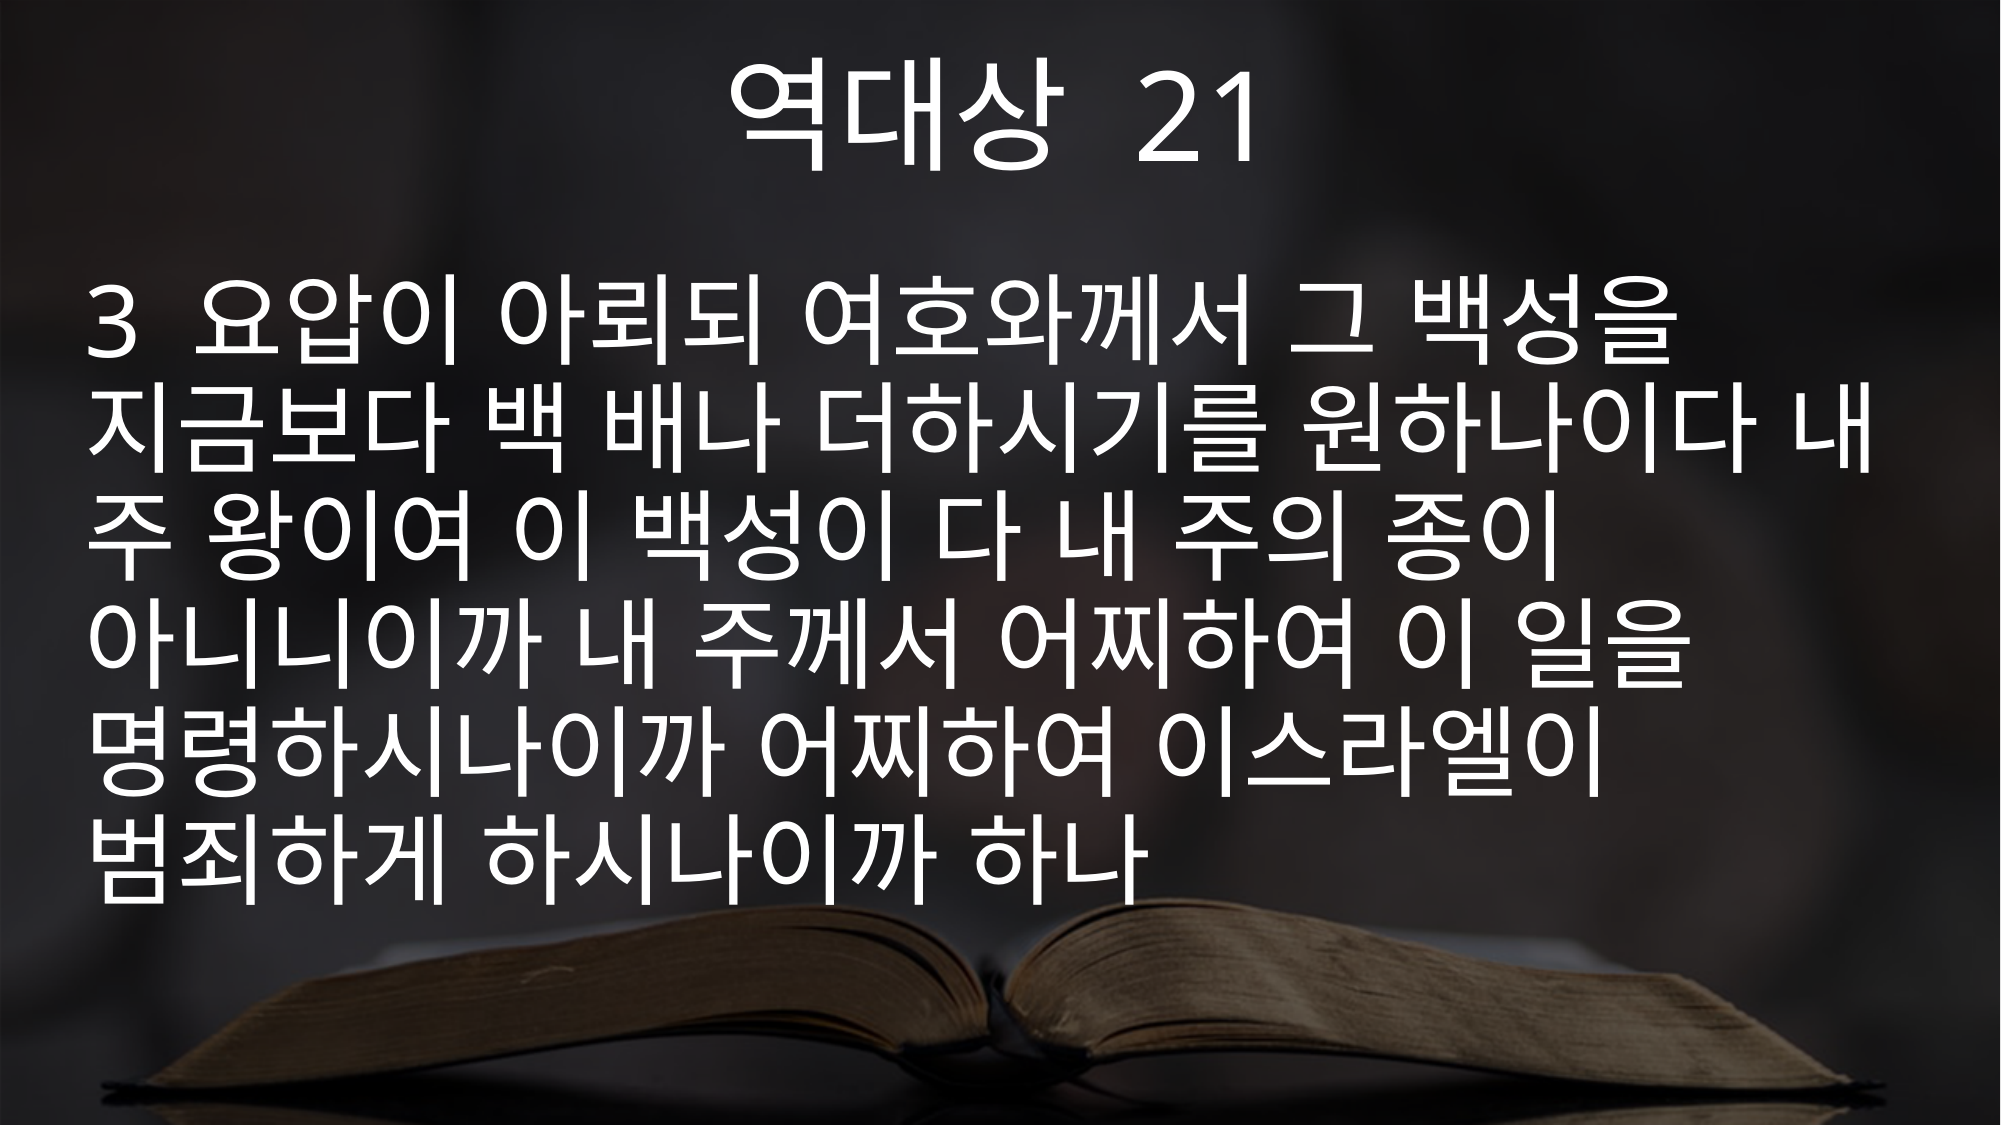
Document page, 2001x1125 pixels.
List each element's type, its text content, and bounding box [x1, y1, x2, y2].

picture [0, 0, 2001, 1125]
list 3 요압이 아뢰되 여호와께서 그 백성을 지금보다 백 배나 더하시기를 원하나이다 내 주 왕이여 이 백성이 다 내 주의 종이 아니니이까 내 주께서 어찌하여 이 일을 명령하시나이까 어찌하여 이스라엘이 범죄하게 하시나이까 하나 [69, 263, 1953, 423]
footer 역대상 21 [0, 32, 2000, 192]
